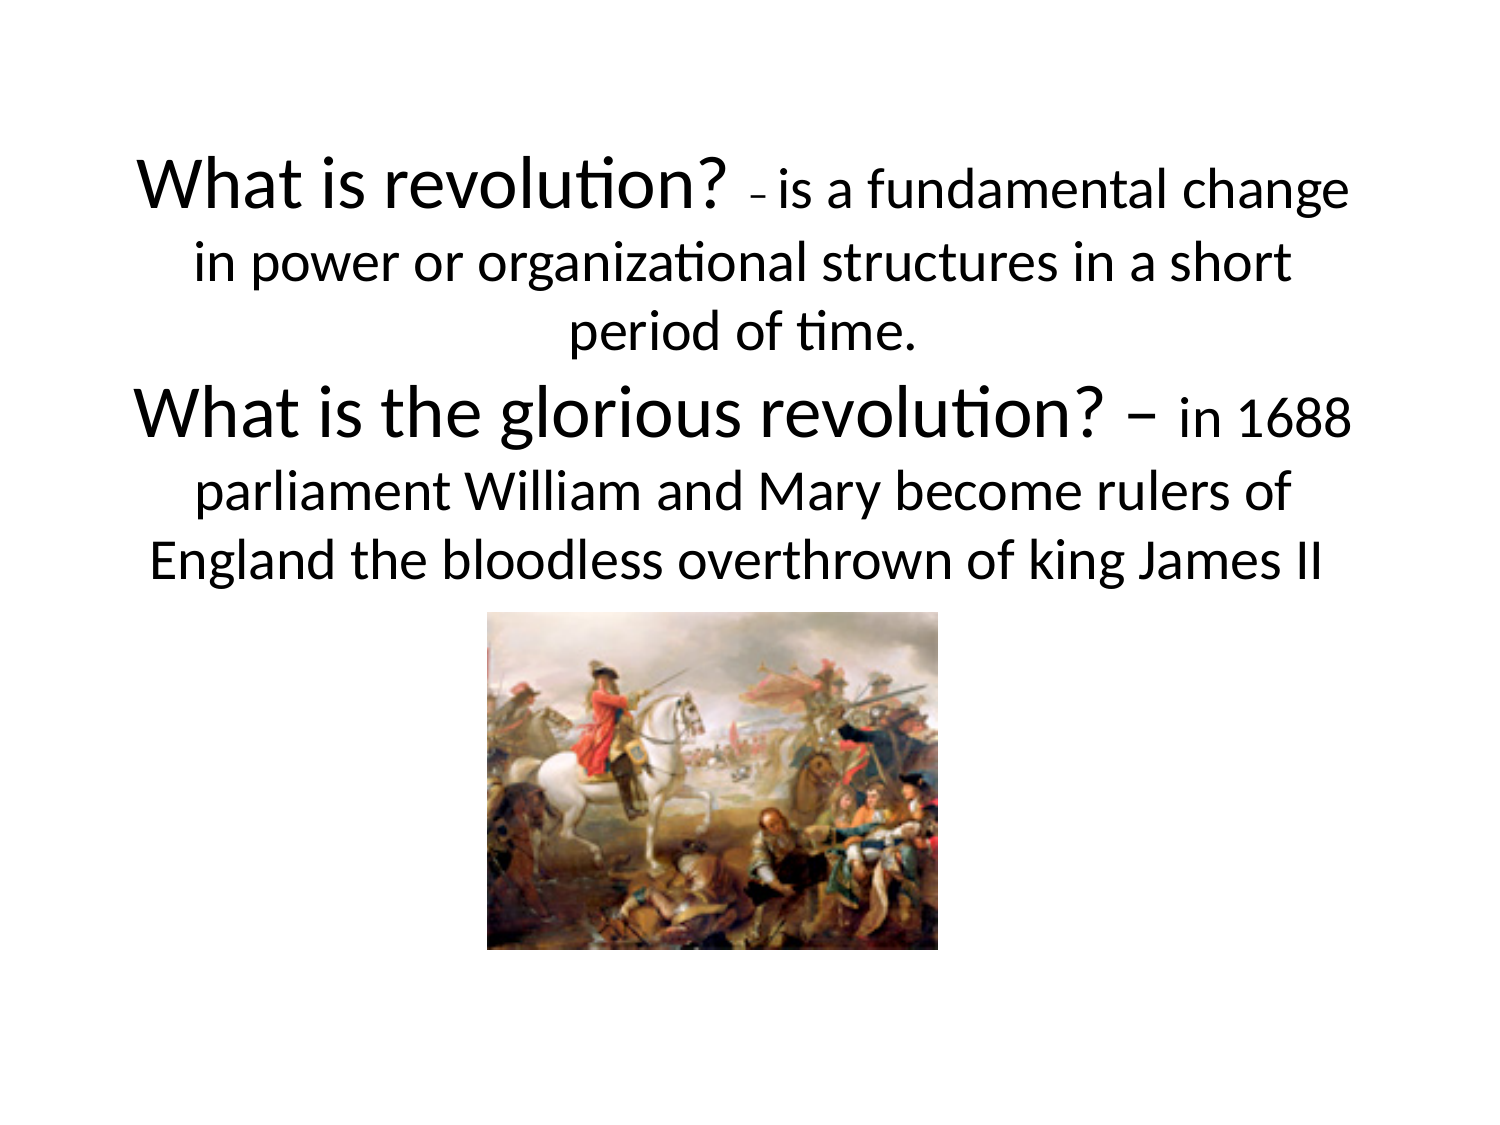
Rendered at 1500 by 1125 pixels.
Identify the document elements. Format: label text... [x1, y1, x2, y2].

picture [487, 612, 938, 951]
title What is revolution? – is a fundamental change in power or organizational structures in a short period of time. What is the glorious revolution? – in 1688 parliament William and Mary become rulers of England the bloodless overthrown of king James II [99, 99, 1388, 625]
